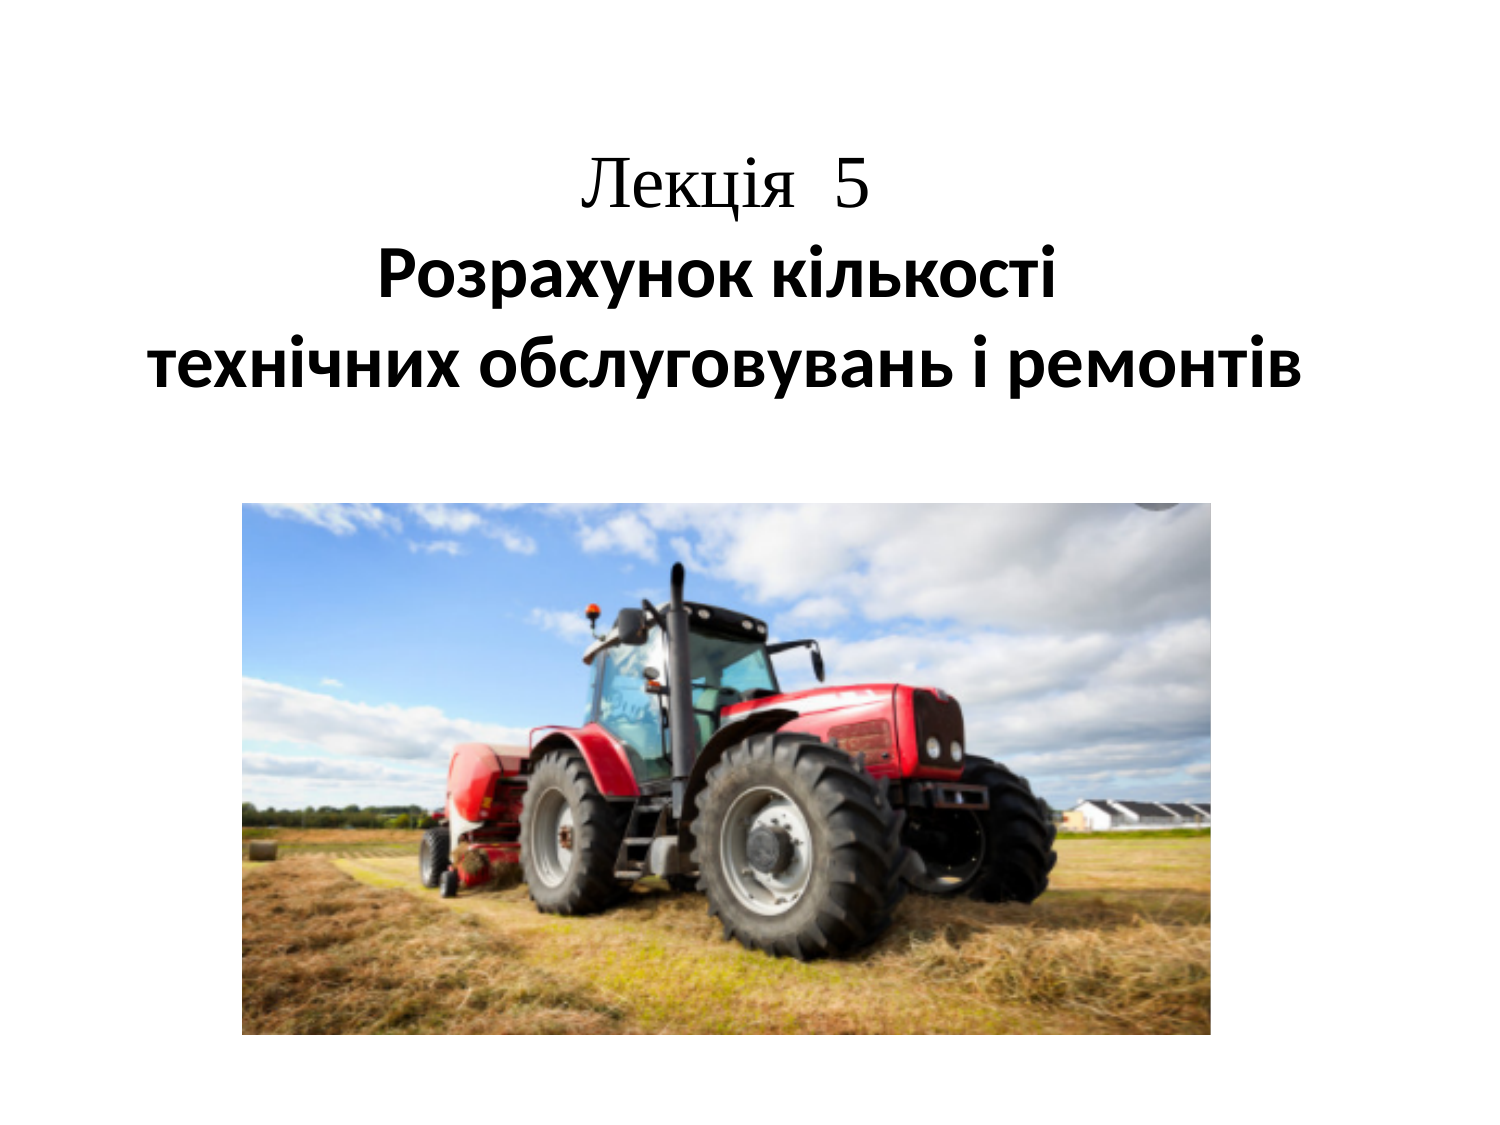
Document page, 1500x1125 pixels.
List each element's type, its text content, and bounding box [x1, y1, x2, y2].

title Лекція 5 Розрахунок кількості технічних обслуговувань і ремонтів [88, 54, 1364, 480]
picture [241, 503, 1211, 1036]
